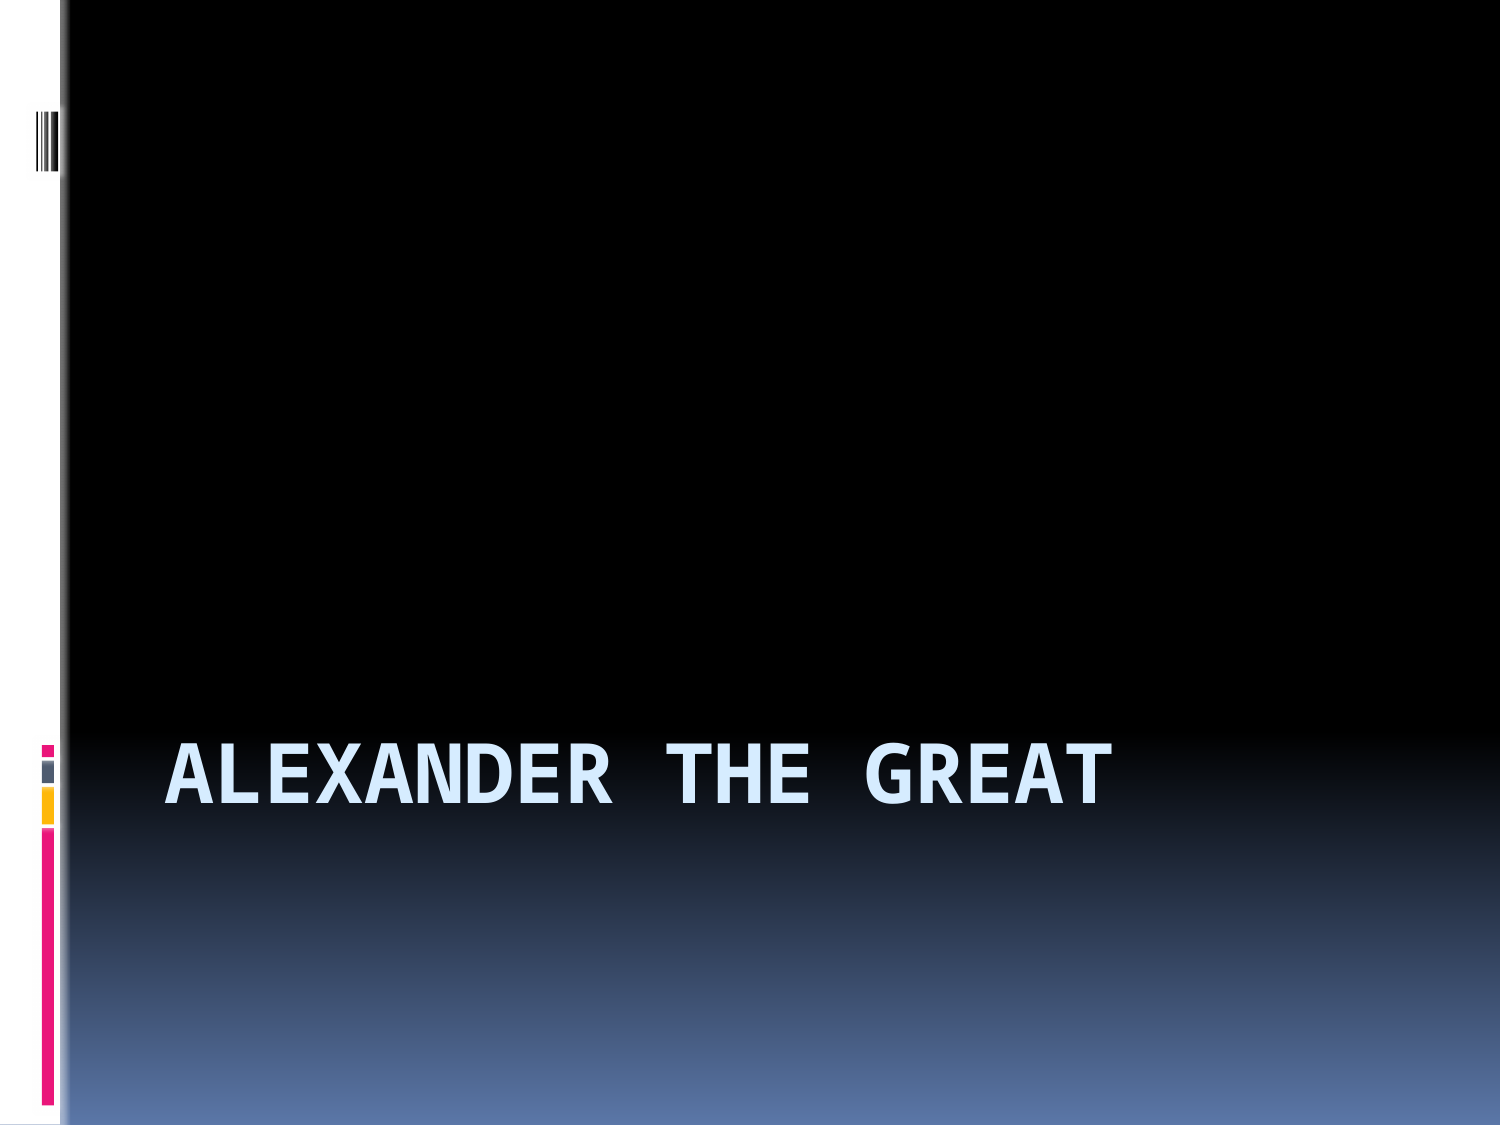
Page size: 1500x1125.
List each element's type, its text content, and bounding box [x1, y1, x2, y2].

title Alexander the Great [150, 712, 1425, 1037]
